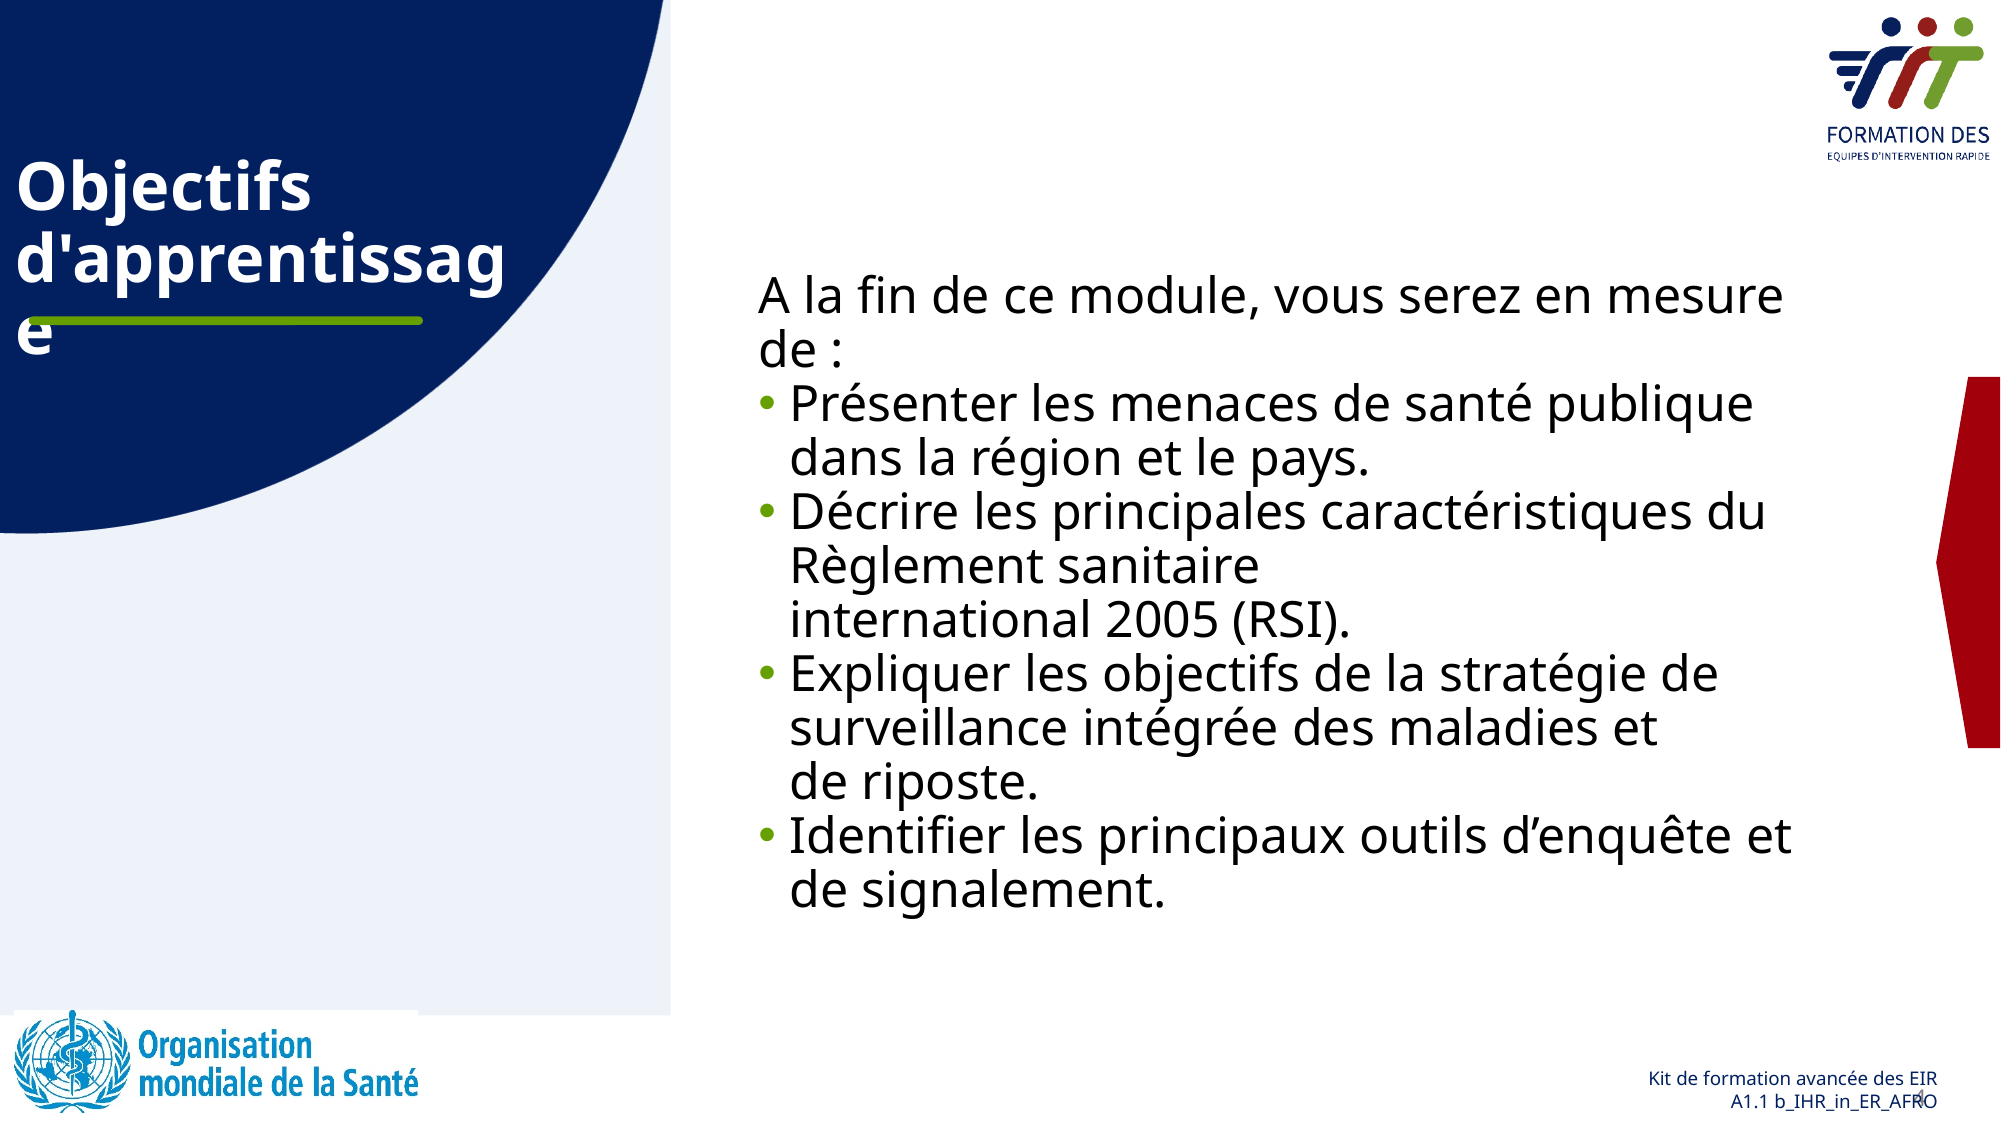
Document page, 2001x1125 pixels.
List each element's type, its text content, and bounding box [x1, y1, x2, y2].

text_box [28, 316, 423, 326]
title Objectifs d'apprentissage [14, 152, 532, 392]
picture [1827, 16, 1990, 162]
picture [14, 1010, 418, 1113]
list A la fin de ce module, vous serez en mesure de : Présenter les menaces de santé publique dans la région et le pays. Décrire les principales caractéristiques du Règlement sanitaire international 2005 (RSI). Expliquer les objectifs de la stratégie de surveillance intégrée des maladies et de riposte. Identifier les principaux outils d’enquête et de signalement. [757, 209, 1815, 894]
picture [75, 1029, 82, 1041]
picture [0, 0, 670, 538]
